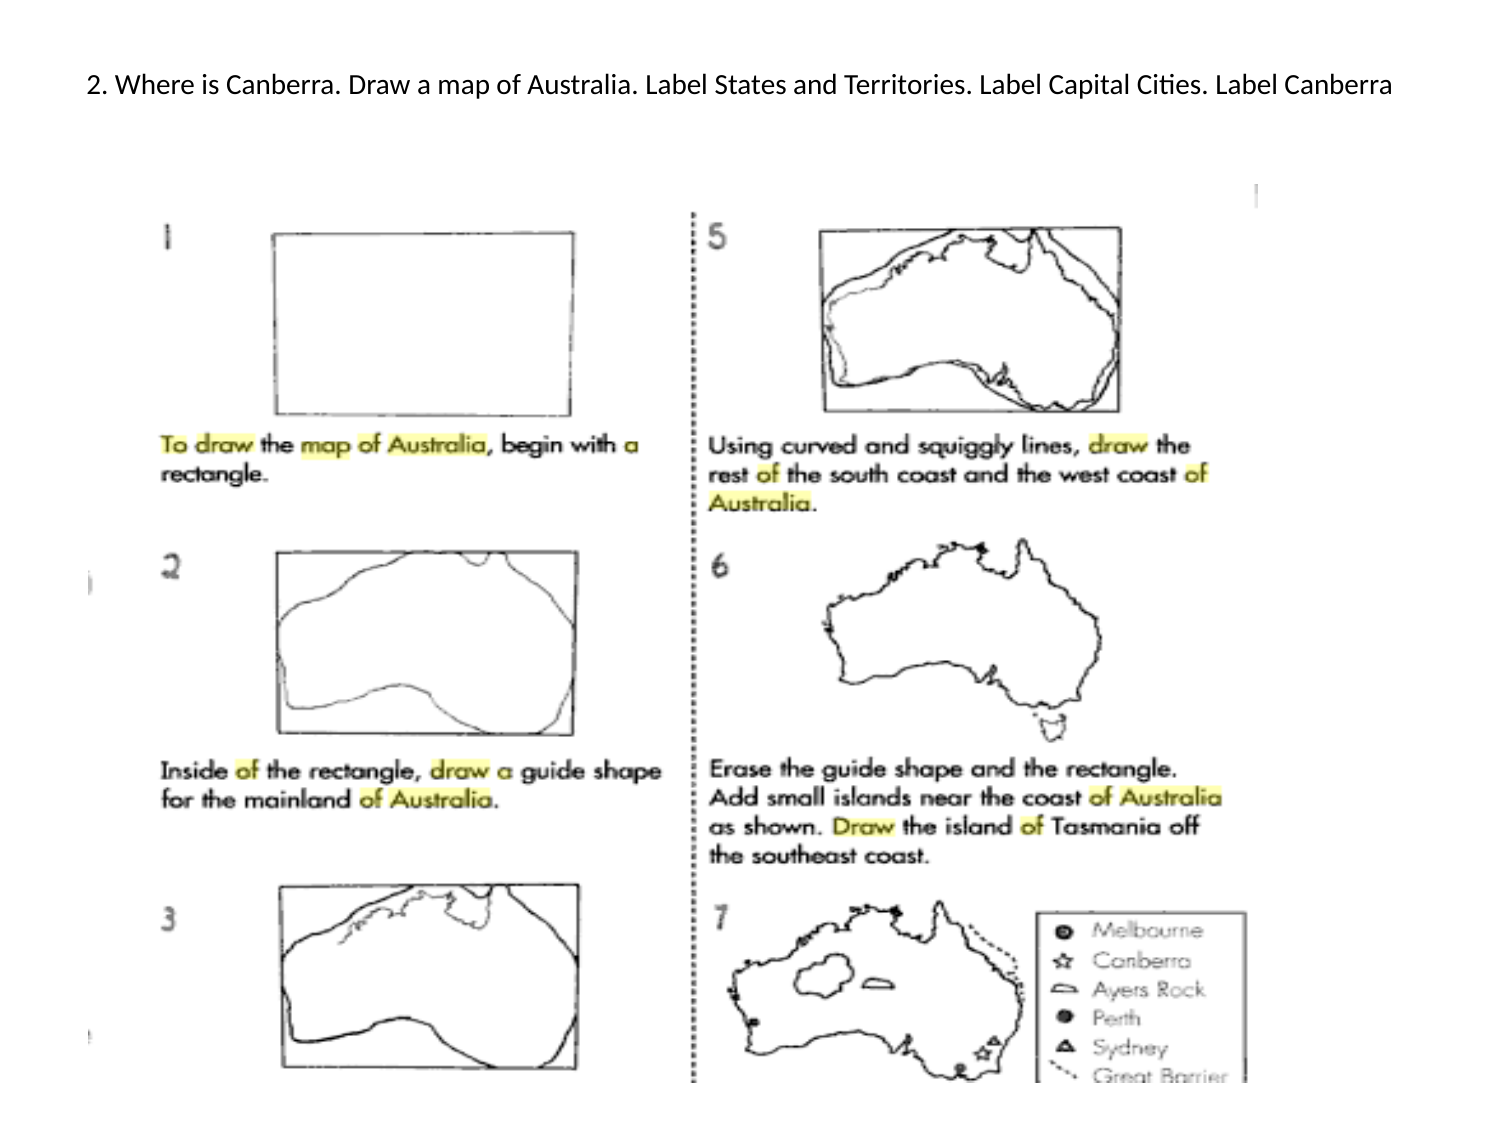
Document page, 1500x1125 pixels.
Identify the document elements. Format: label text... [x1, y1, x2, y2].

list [88, 184, 1259, 1084]
title 2. Where is Canberra. Draw a map of Australia. Label States and Territories. Label Capital Cities. Label Canberra [64, 66, 1415, 100]
